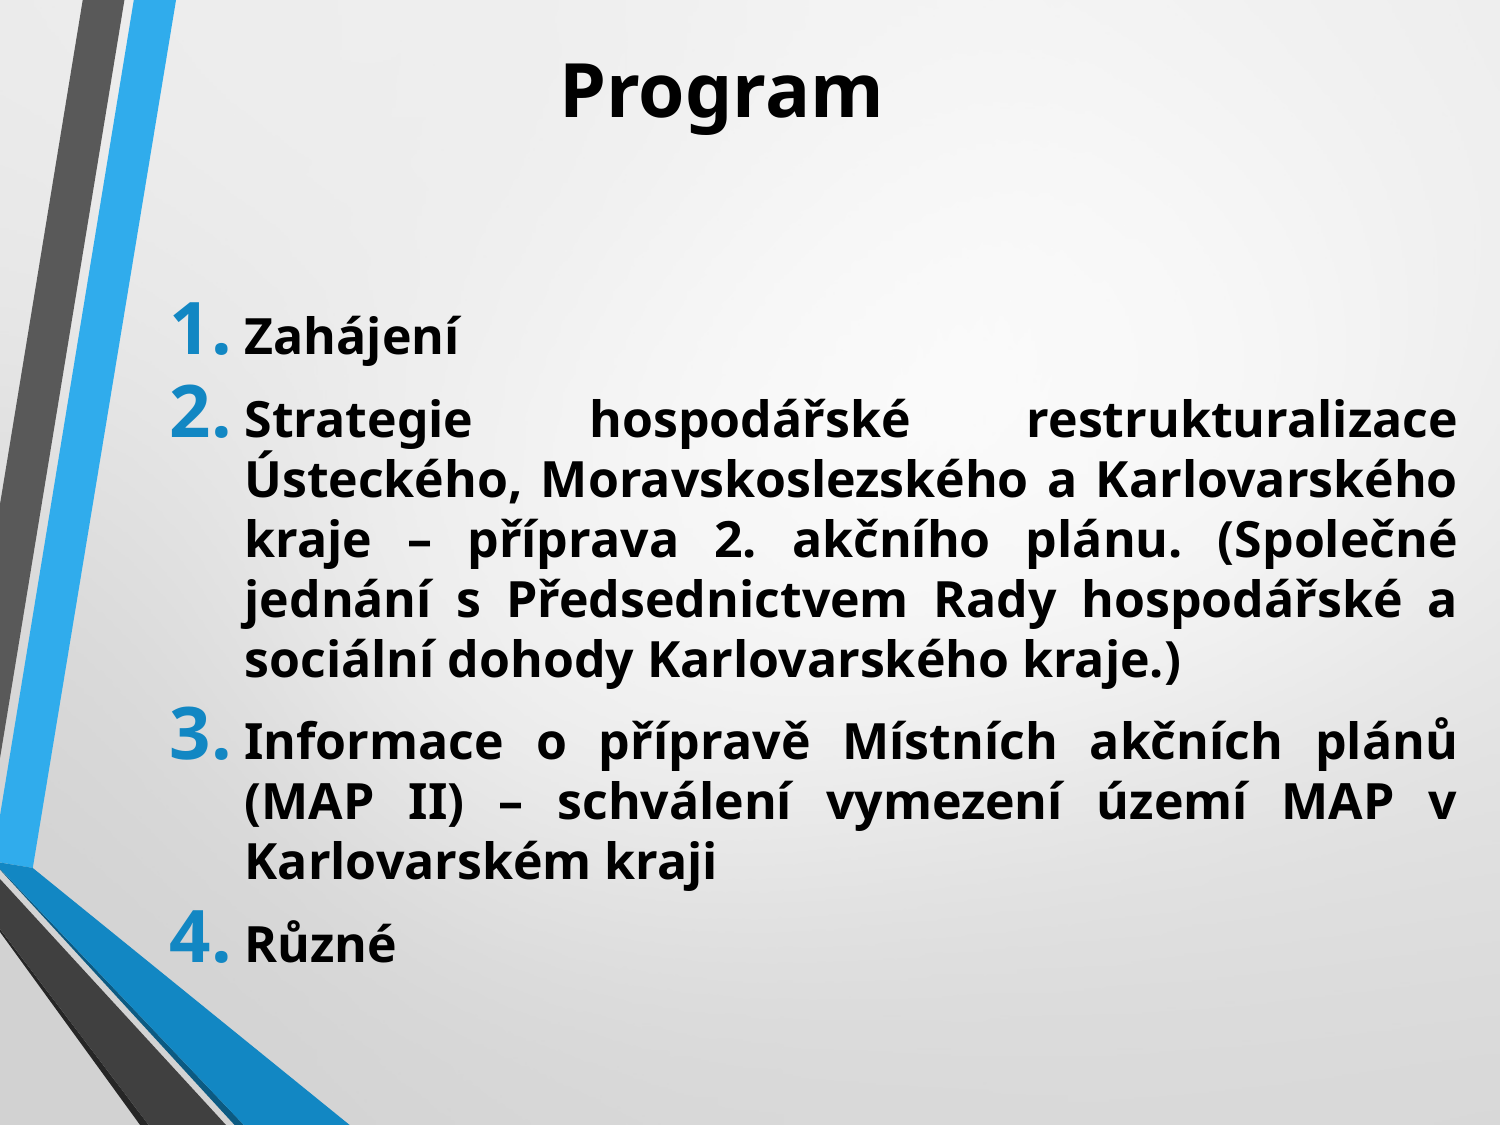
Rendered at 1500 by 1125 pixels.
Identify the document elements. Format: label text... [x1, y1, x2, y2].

list Zahájení Strategie hospodářské restrukturalizace Ústeckého, Moravskoslezského a Karlovarského kraje – příprava 2. akčního plánu. (Společné jednání s Předsednictvem Rady hospodářské a sociální dohody Karlovarského kraje.) Informace o přípravě Místních akčních plánů (MAP II) – schválení vymezení území MAP v Karlovarském kraji Různé [154, 212, 1474, 999]
title Program [43, 22, 1400, 152]
